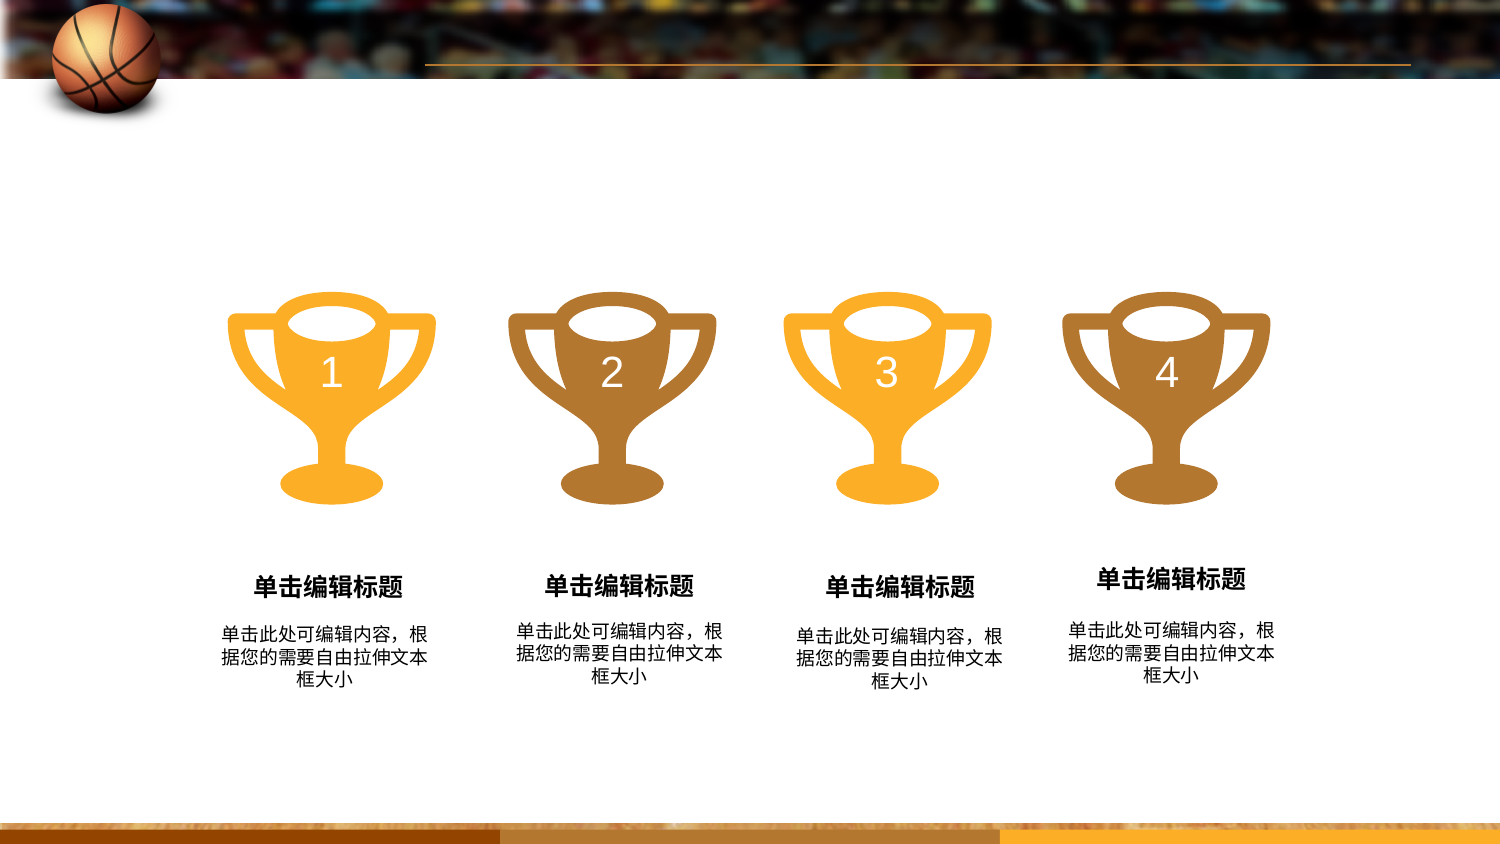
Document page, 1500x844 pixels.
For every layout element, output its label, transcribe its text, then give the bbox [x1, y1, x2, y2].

picture [0, 0, 1500, 131]
text_box 单击编辑标题 [756, 571, 1044, 602]
text_box 2 [556, 343, 668, 397]
text_box 4 [1111, 343, 1223, 397]
text_box 1 [276, 343, 388, 397]
text_box 单击此处可编辑内容，根据您的需要自由拉伸文本框大小 [509, 619, 729, 687]
text_box 单击编辑标题 [475, 570, 764, 601]
text_box [1062, 291, 1271, 505]
text_box 3 [831, 343, 943, 397]
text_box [0, 829, 1500, 844]
text_box [783, 291, 992, 505]
picture [0, 823, 1500, 829]
text_box 单击编辑标题 [1027, 563, 1316, 594]
text_box 单击此处可编辑内容，根据您的需要自由拉伸文本框大小 [214, 622, 436, 691]
text_box [227, 291, 436, 505]
text_box 单击此处可编辑内容，根据您的需要自由拉伸文本框大小 [1065, 619, 1278, 687]
text_box 1 [508, 291, 717, 505]
text_box 单击此处可编辑内容，根据您的需要自由拉伸文本框大小 [789, 624, 1010, 693]
text_box 单击编辑标题 [184, 571, 472, 602]
